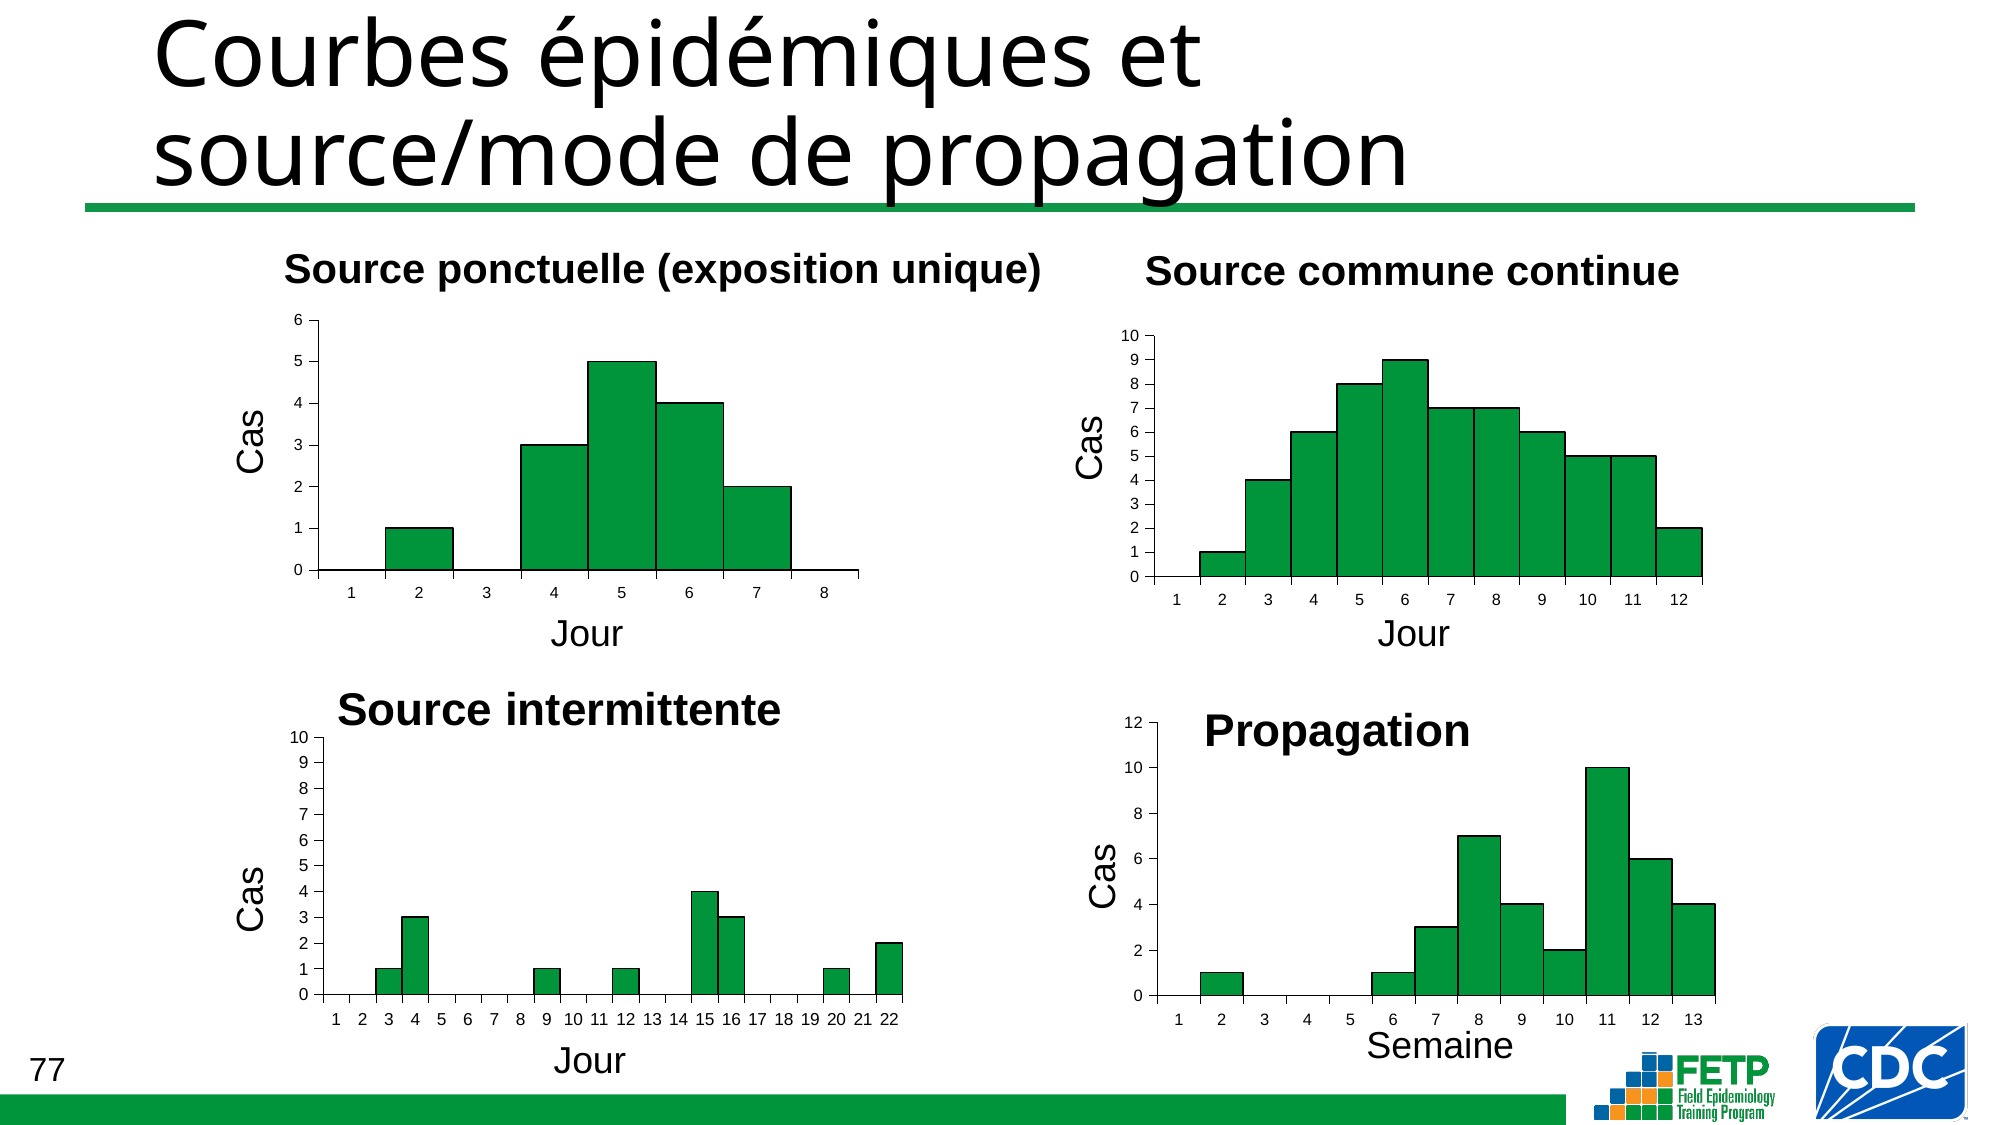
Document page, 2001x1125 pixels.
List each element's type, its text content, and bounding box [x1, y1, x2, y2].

title Courbes épidémiques et source/mode de propagation [137, 0, 1863, 207]
text_box Source ponctuelle (exposition unique) [268, 234, 1071, 300]
text_box Source commune continue [1129, 235, 1813, 301]
picture [1813, 1023, 1968, 1122]
text_box Source intermittente [282, 672, 838, 705]
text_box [1056, 307, 1715, 663]
picture [1594, 1038, 1775, 1122]
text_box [1069, 690, 1727, 1075]
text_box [217, 291, 871, 663]
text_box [217, 707, 916, 1090]
